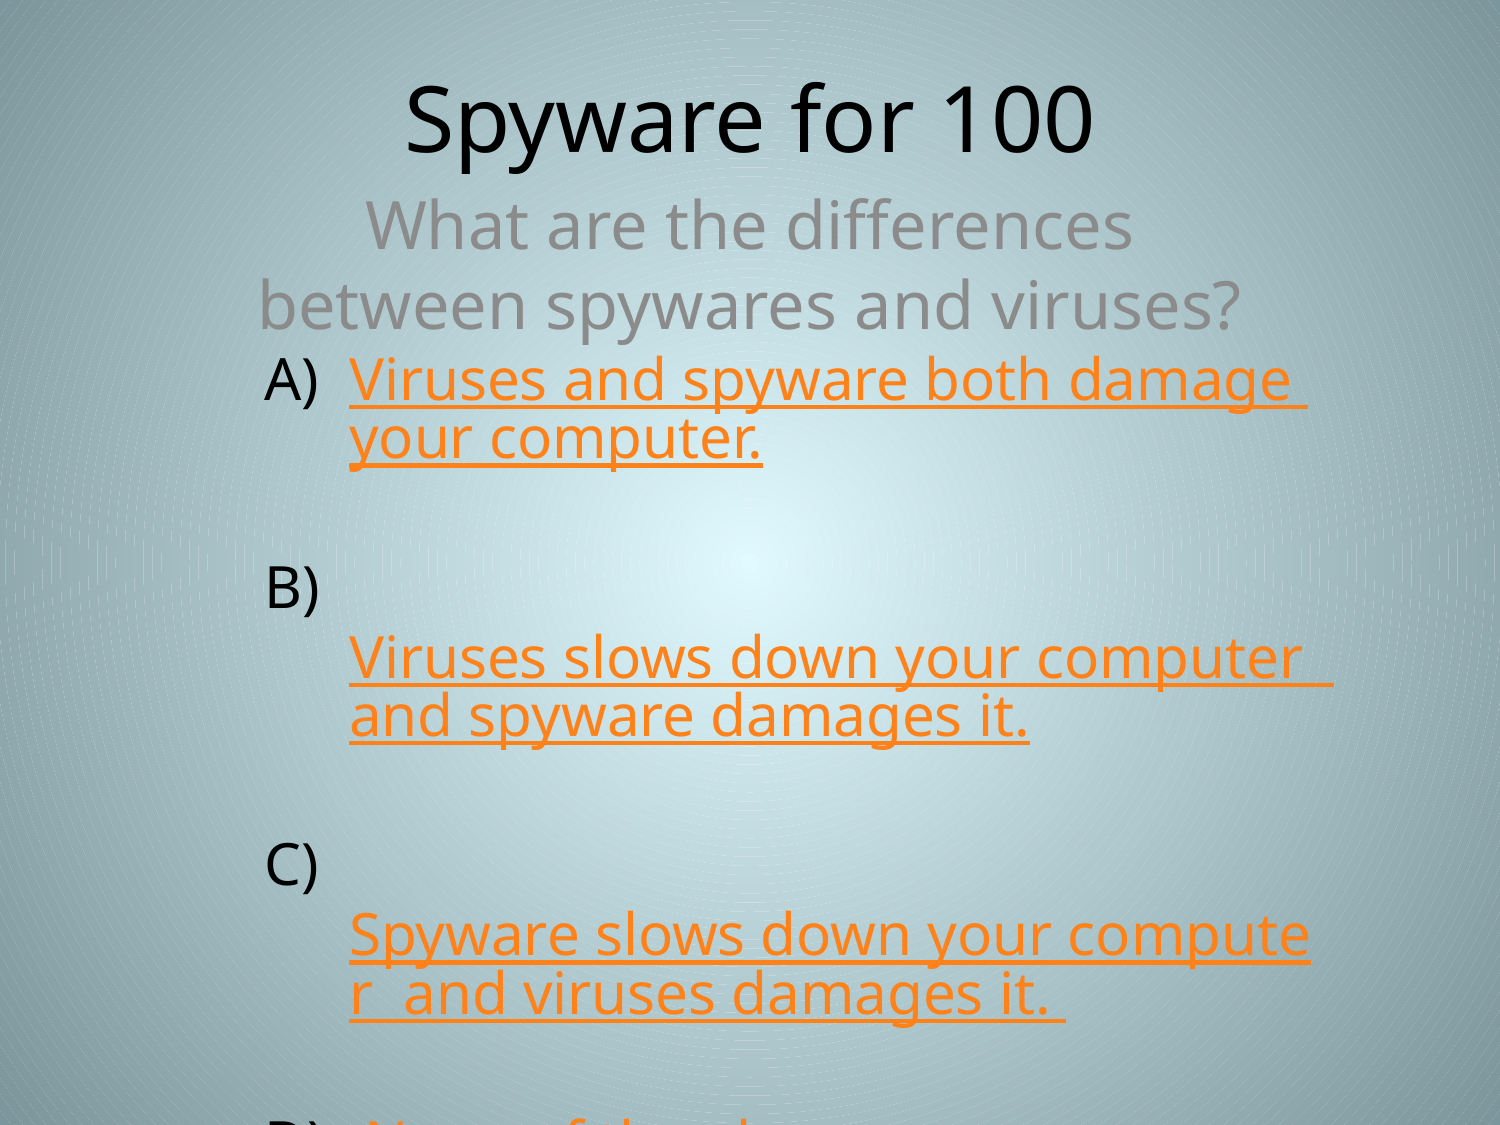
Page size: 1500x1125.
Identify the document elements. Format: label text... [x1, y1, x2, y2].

text_box Viruses and spyware both damage your computer. Viruses slows down your computer and spyware damages it. Spyware slows down your computer and viruses damages it. None of the above. [174, 334, 1350, 1081]
subtitle What are the differences between spywares and viruses? [225, 174, 1275, 334]
title Spyware for 100 [125, 50, 1400, 292]
